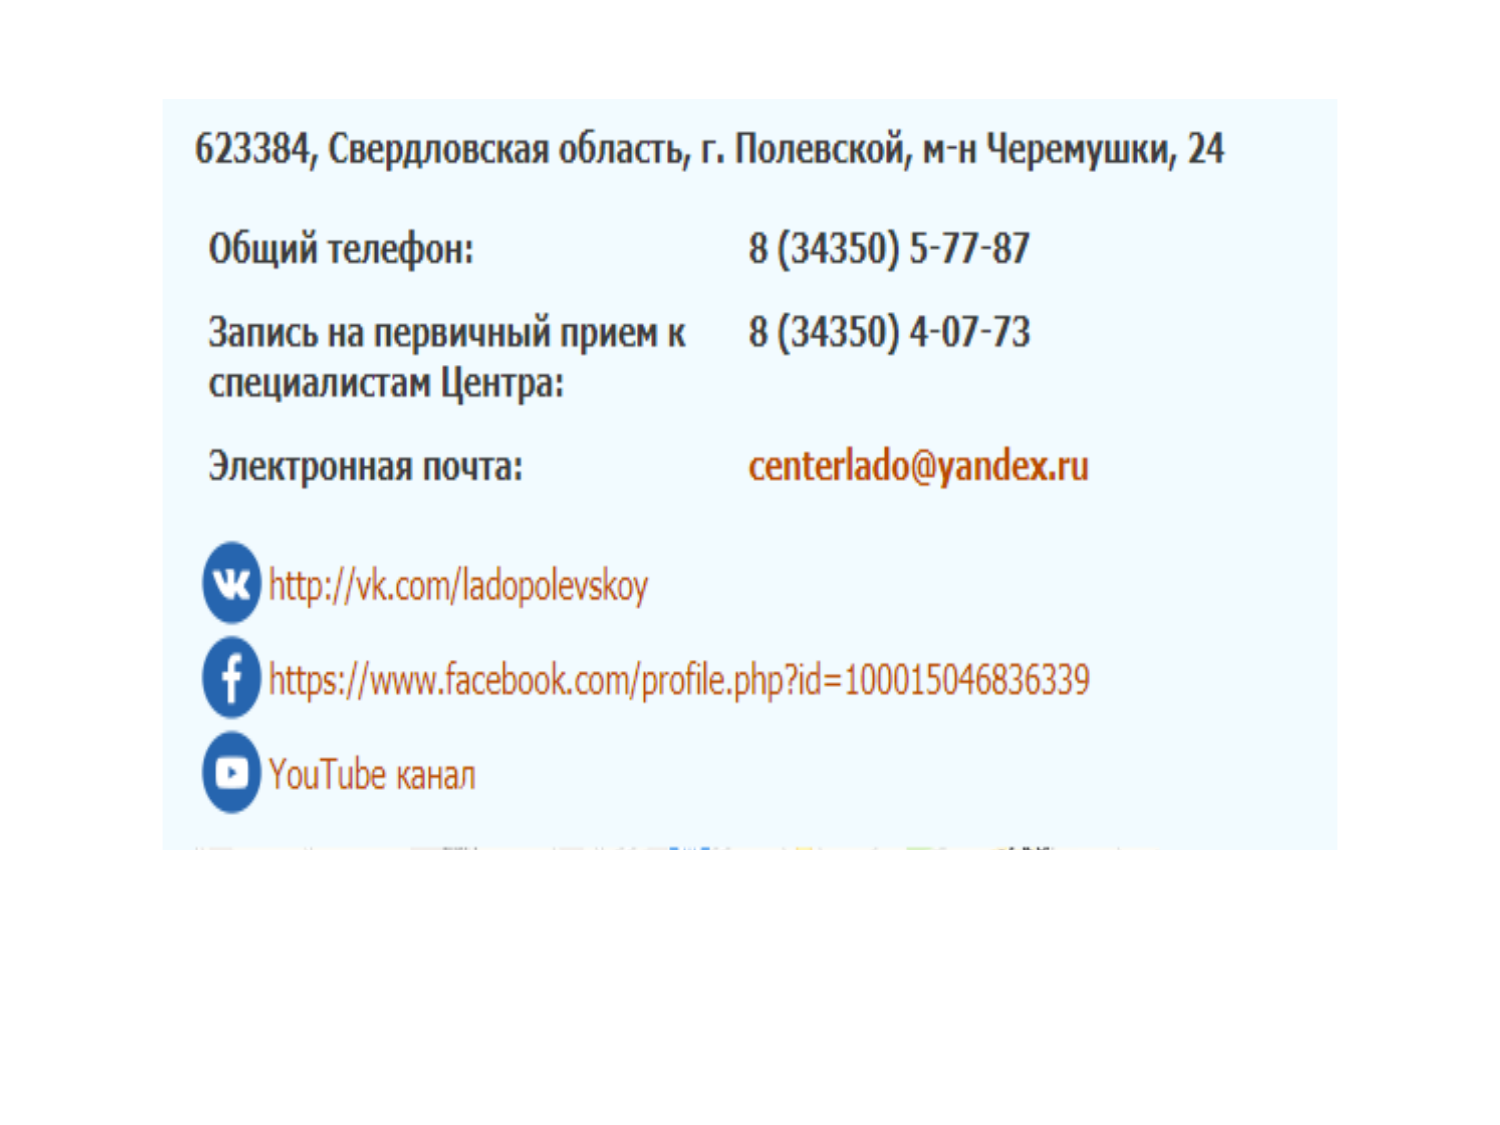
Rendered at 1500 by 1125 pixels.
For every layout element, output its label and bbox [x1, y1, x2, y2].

picture [162, 99, 1338, 850]
